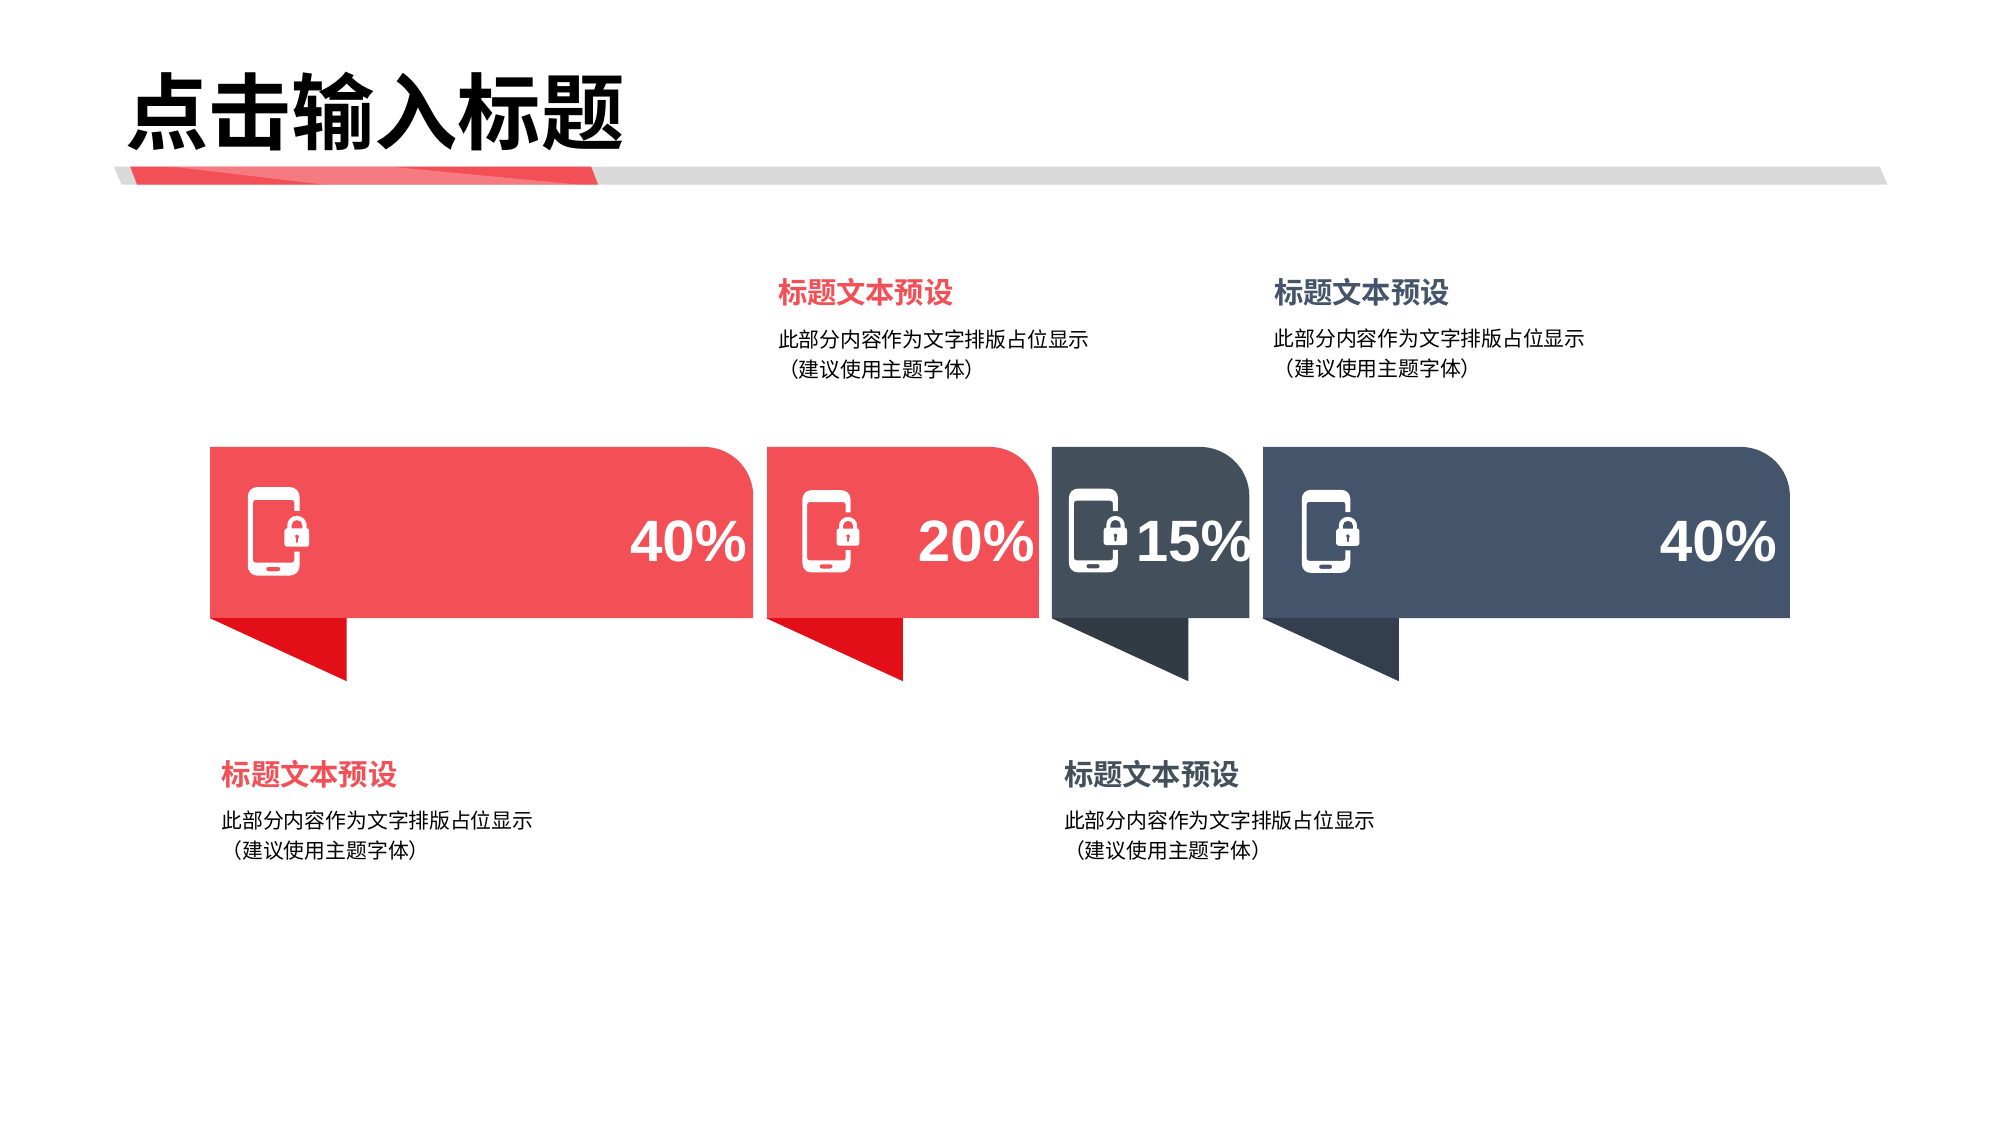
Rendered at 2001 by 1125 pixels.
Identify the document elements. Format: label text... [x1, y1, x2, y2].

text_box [210, 273, 1794, 875]
title 点击输入标题 [109, 0, 1890, 169]
